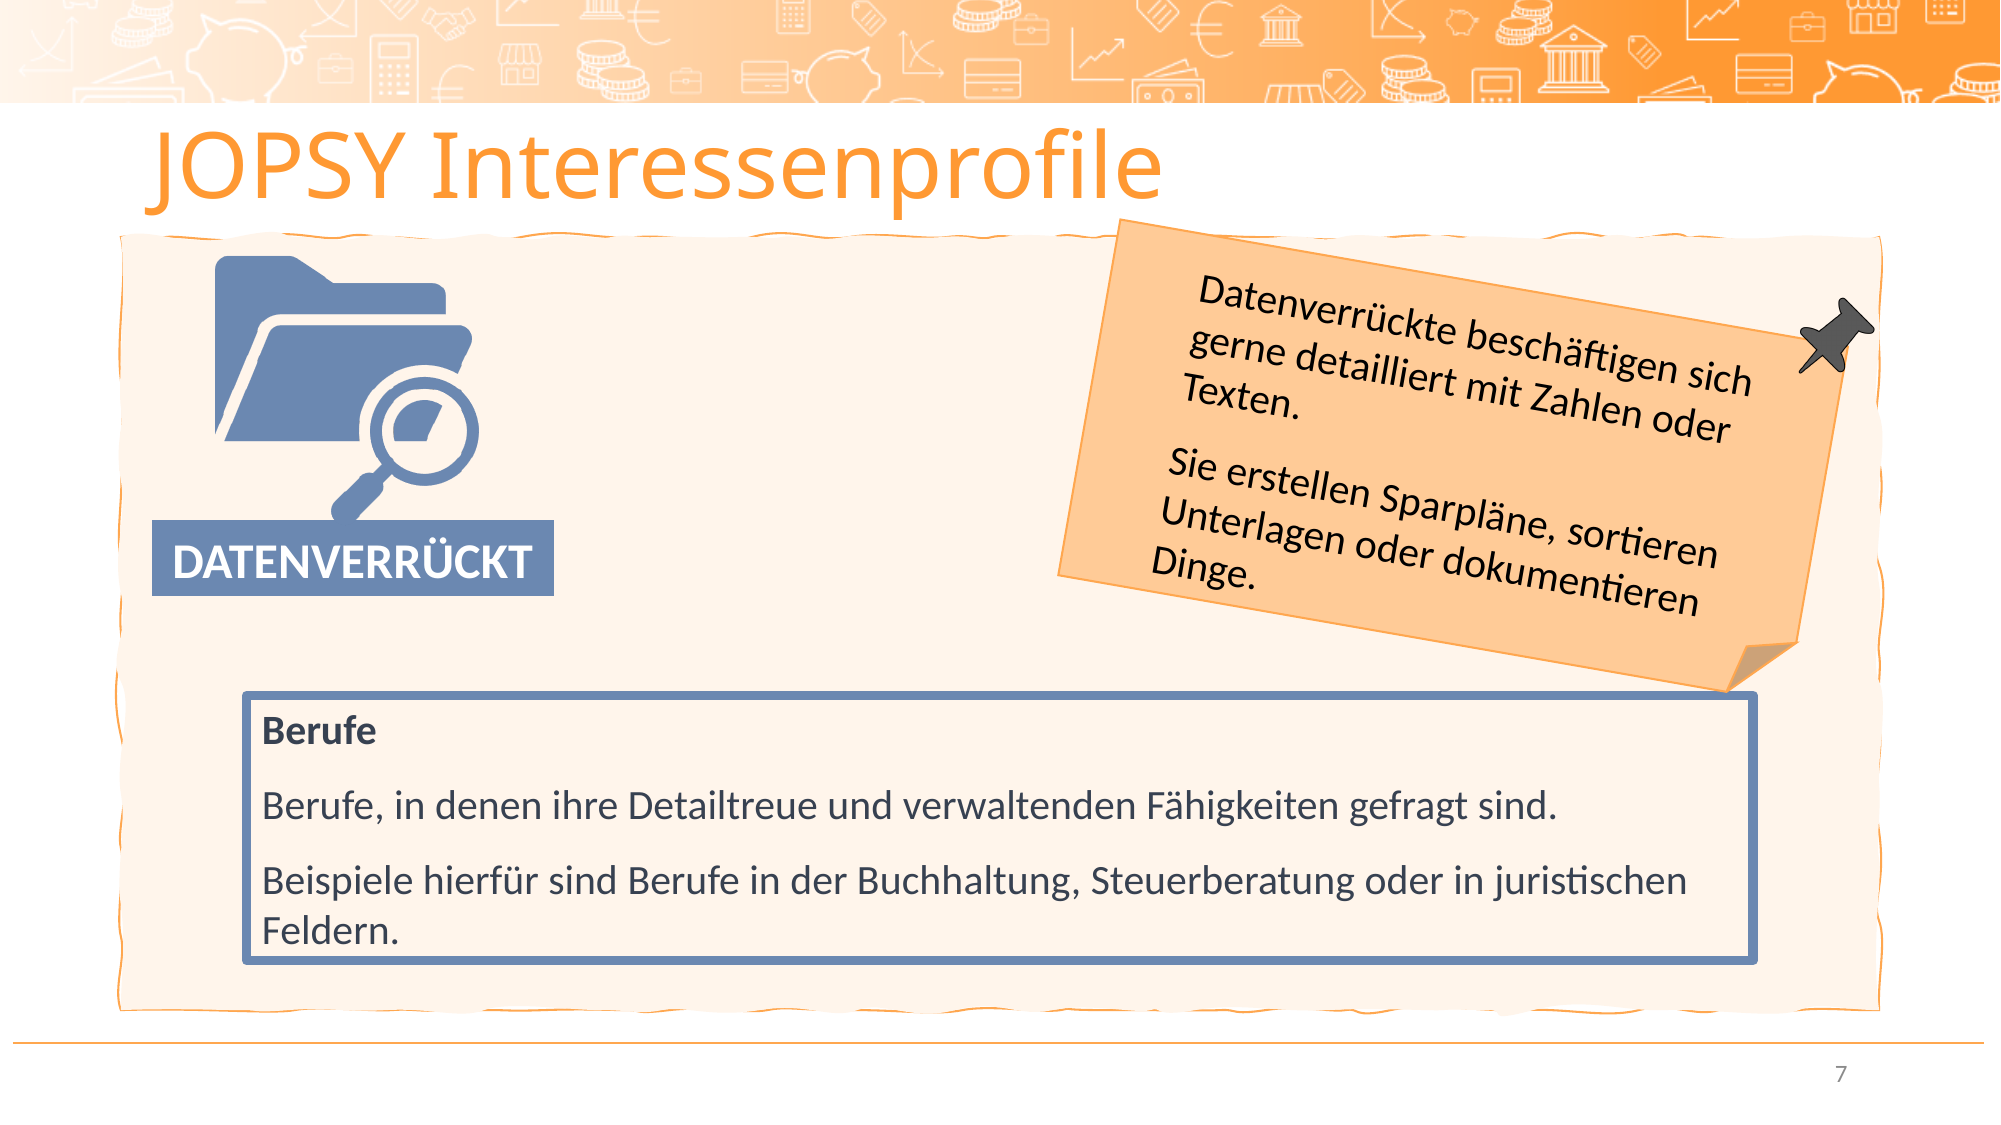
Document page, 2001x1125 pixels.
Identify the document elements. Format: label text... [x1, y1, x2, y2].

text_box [152, 186, 554, 597]
text_box [114, 233, 1885, 1017]
title JOPSY Interessenprofile [137, 86, 1863, 253]
slide_number 7 [1412, 1042, 1863, 1103]
text_box Datenverrückte beschäftigen sich gerne detailliert mit Zahlen oder Texten. Sie erstellen Sparpläne, sortieren Unterlagen oder dokumentieren Dinge. [1057, 218, 1843, 693]
picture [1786, 285, 1887, 386]
picture [0, 0, 2000, 103]
text_box Berufe Berufe, in denen ihre Detailtreue und verwaltenden Fähigkeiten gefragt sind. Beispiele hierfür sind Berufe in der Buchhaltung, Steuerberatung oder in juristischen Feldern. [246, 695, 1753, 961]
